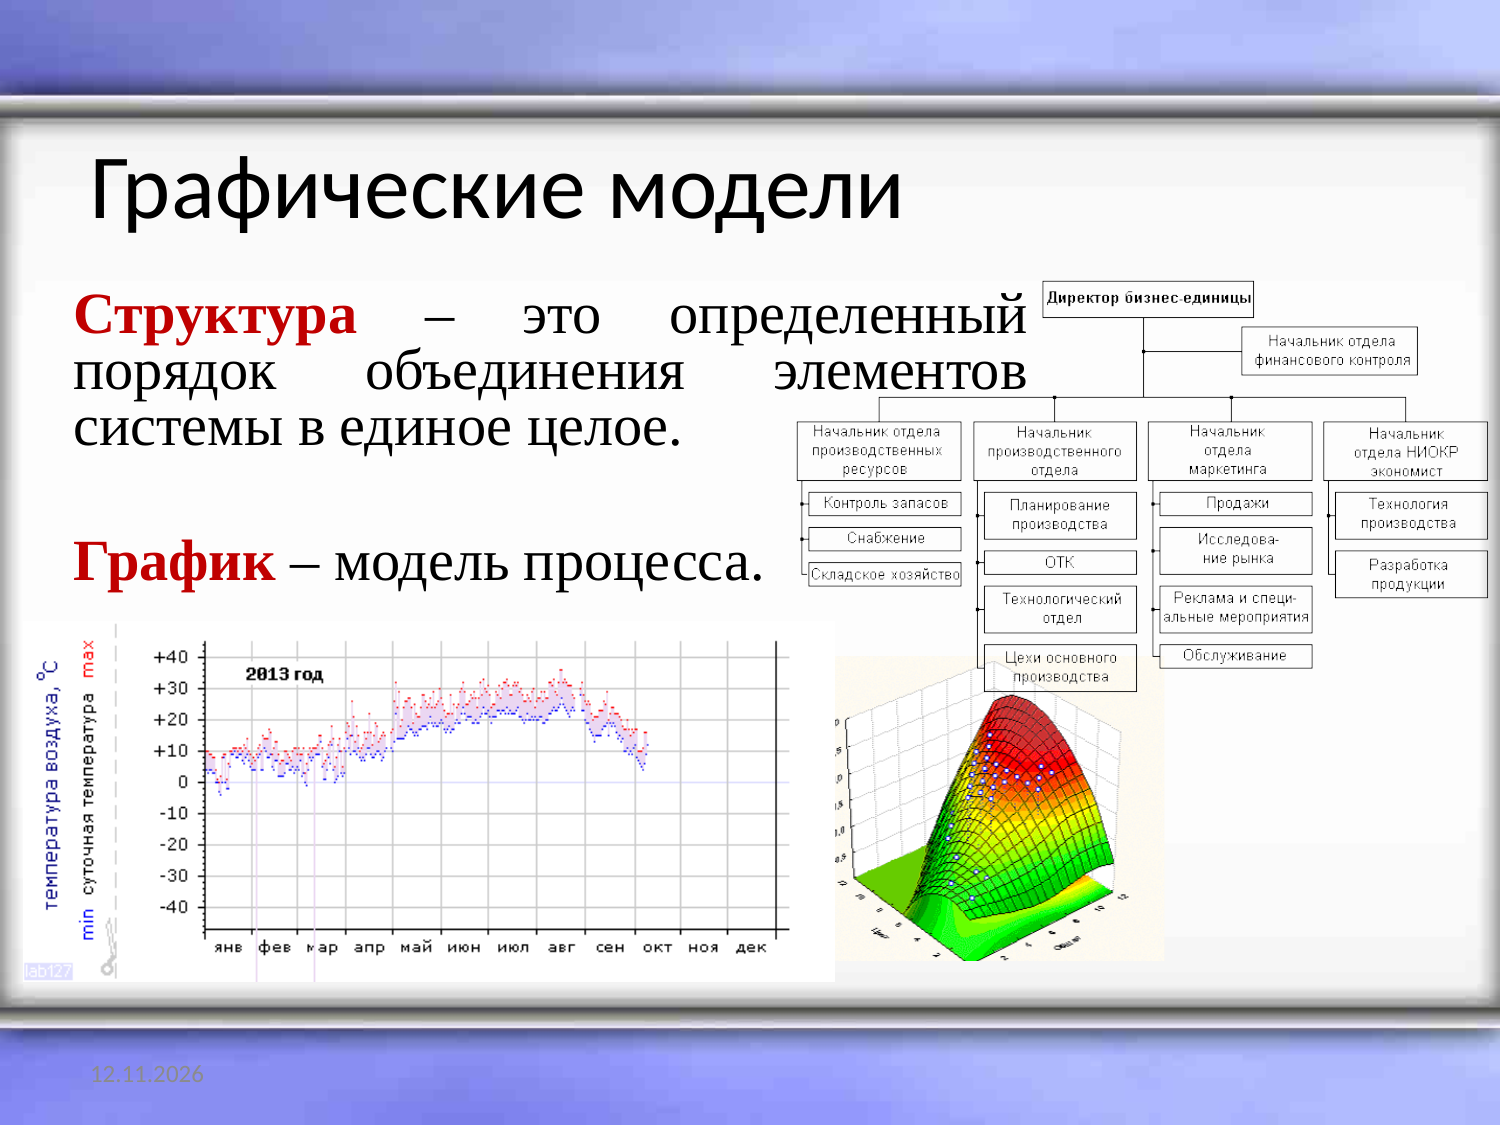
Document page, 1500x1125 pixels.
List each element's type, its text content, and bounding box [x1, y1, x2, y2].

list Структура – это определенный порядок объединения элементов системы в единое целое. График – модель процесса. [58, 281, 779, 619]
picture [0, 0, 1500, 1125]
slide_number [75, 1042, 425, 1103]
title Графические модели [75, 105, 985, 258]
